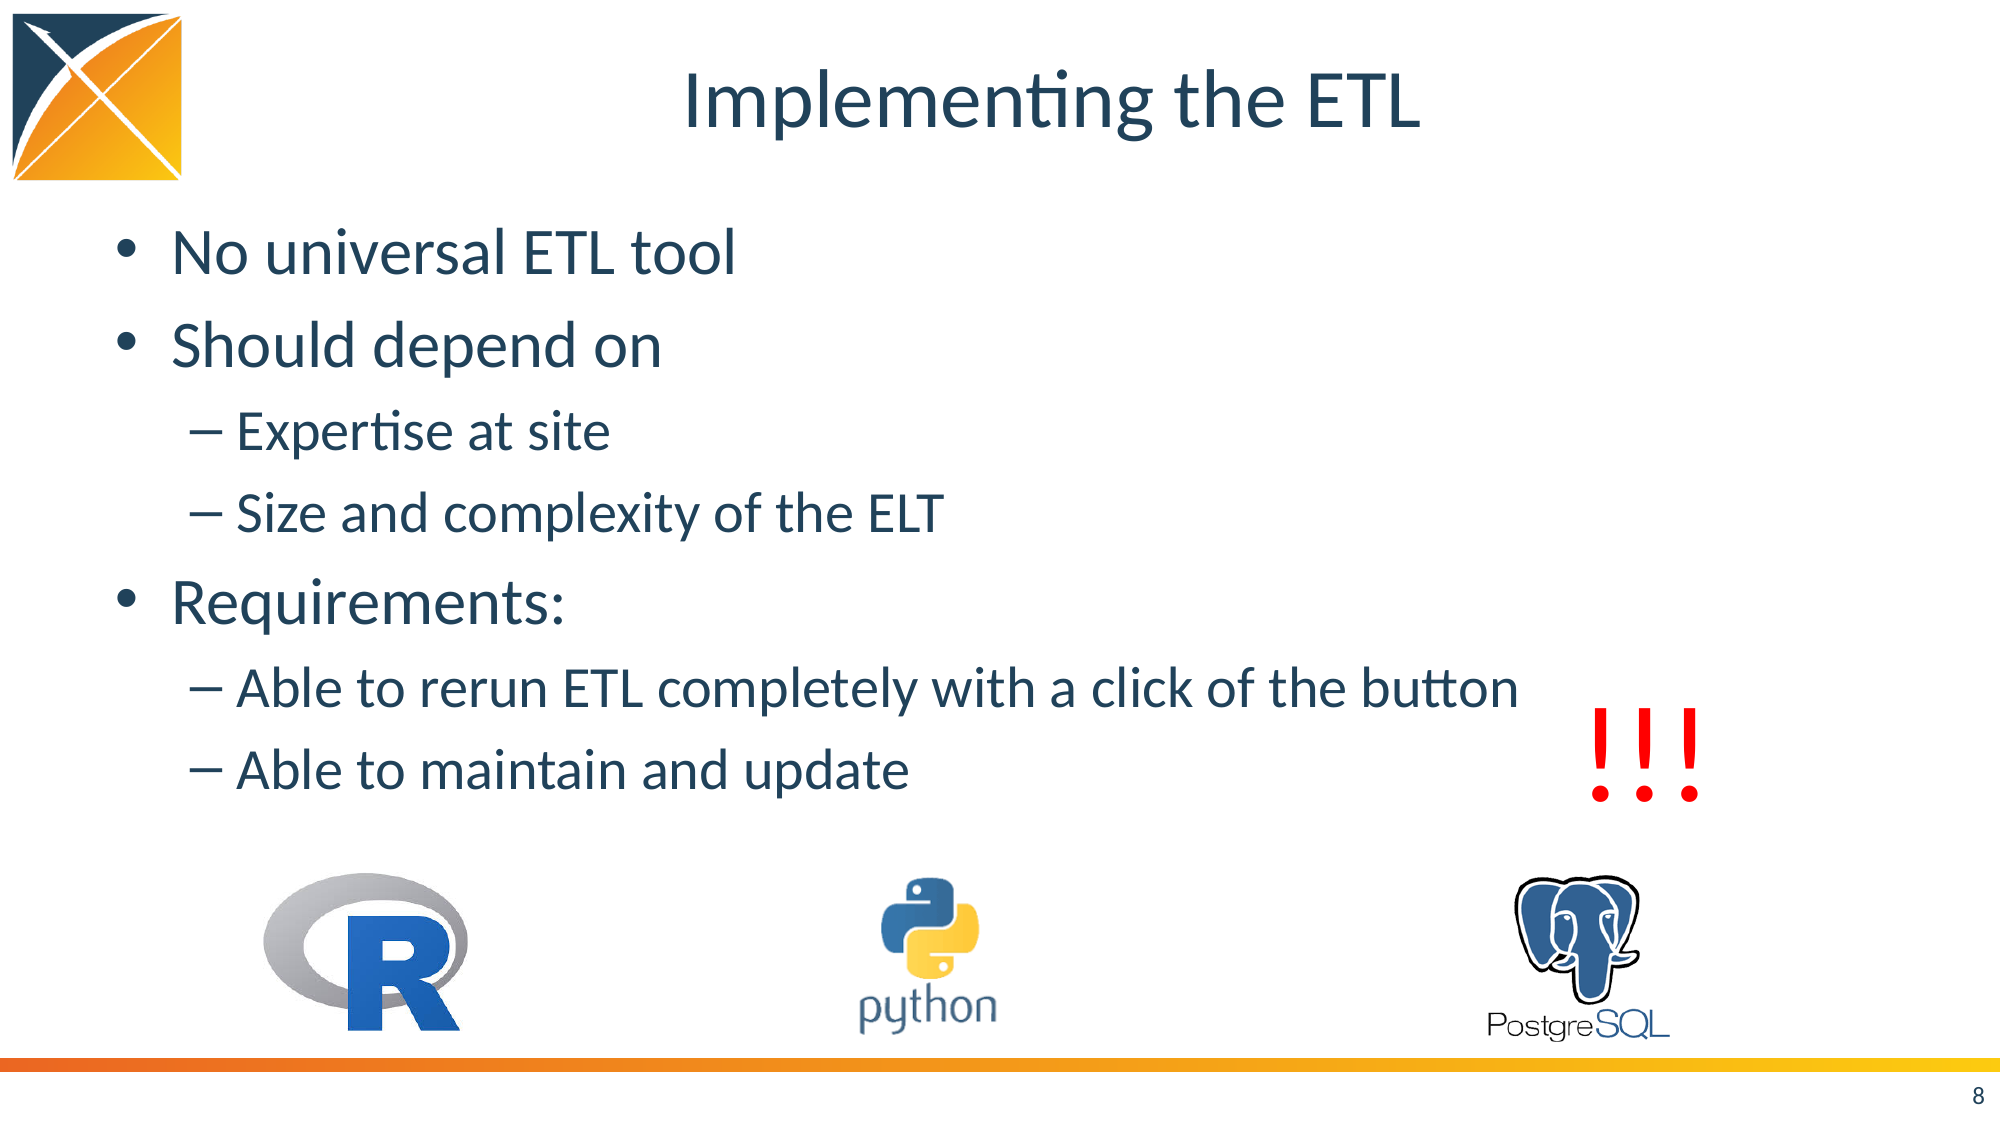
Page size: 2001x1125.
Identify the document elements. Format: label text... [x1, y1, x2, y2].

slide_number 8 [1533, 1065, 2000, 1125]
title Implementing the ETL [205, 24, 1900, 163]
picture [0, 0, 206, 200]
picture [263, 872, 468, 1031]
picture [762, 875, 1096, 1043]
list No universal ETL tool Should depend on Expertise at site Size and complexity of the ELT Requirements: Able to rerun ETL completely with a click of the button Able to maintain and update [99, 200, 1900, 1005]
picture [1488, 875, 1670, 1043]
text_box !!! [1563, 656, 1728, 837]
